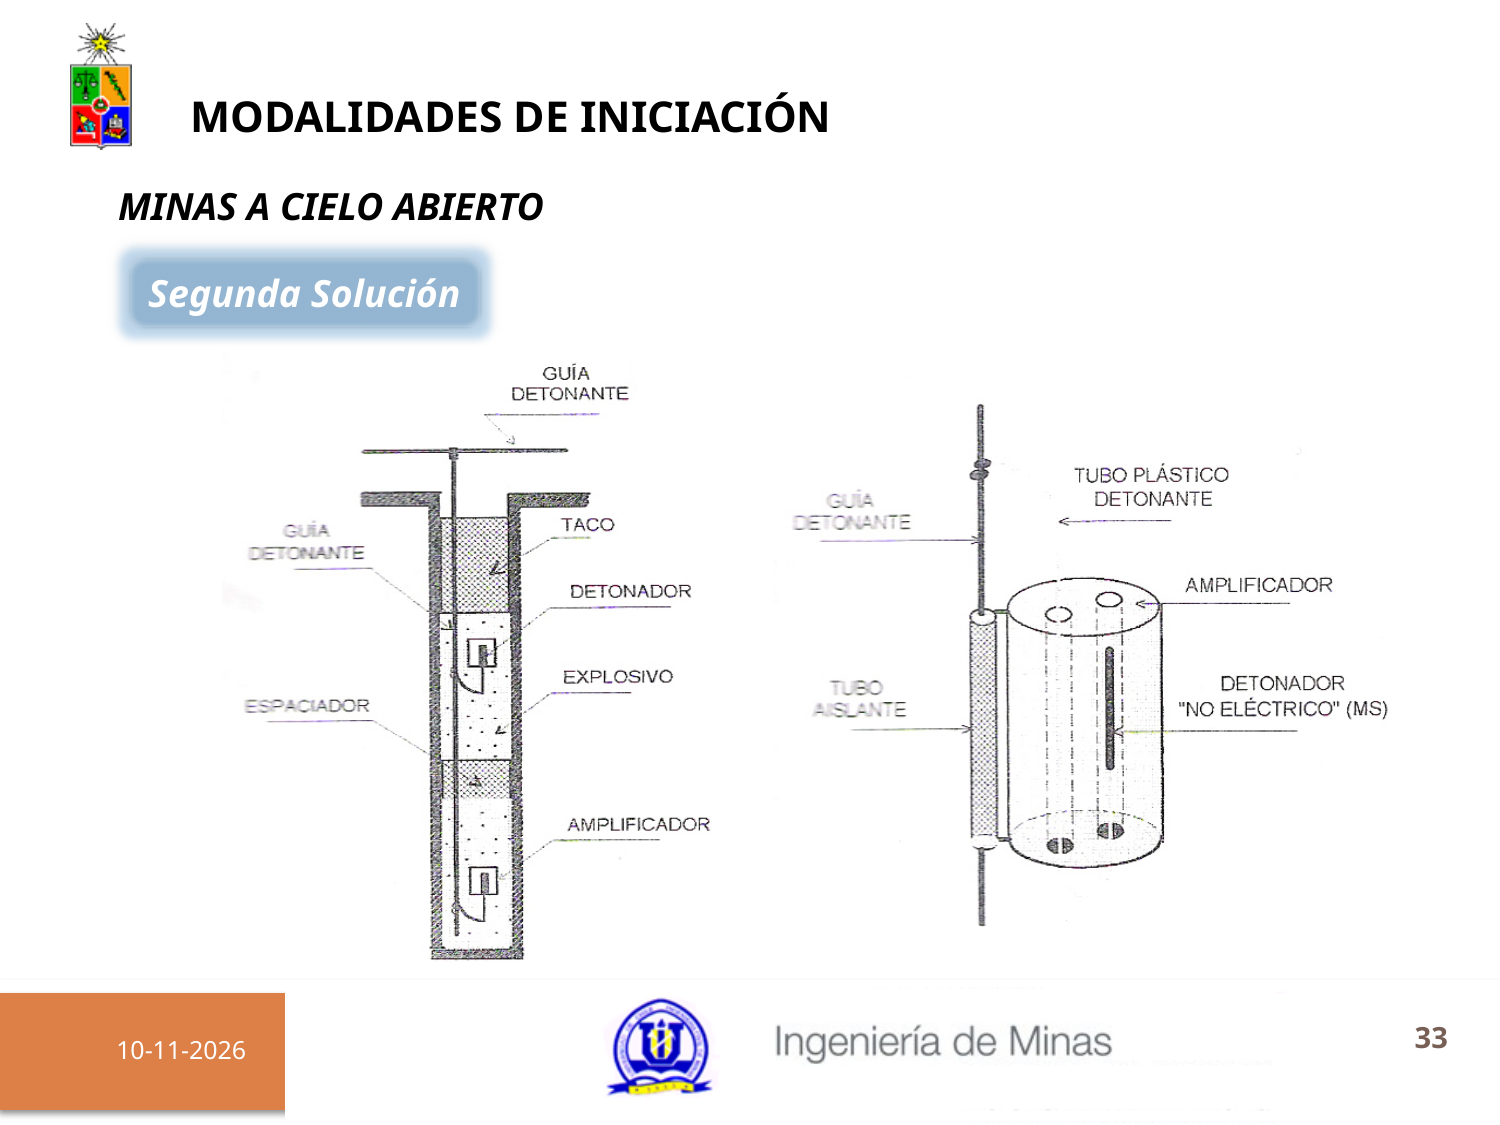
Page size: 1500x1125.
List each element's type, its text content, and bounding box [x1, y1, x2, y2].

text_box Modalidades de iniciación [175, 81, 1266, 148]
picture [773, 374, 1395, 942]
text_box Minas a cielo abierto [103, 175, 560, 236]
picture [285, 980, 1500, 1125]
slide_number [12, 995, 279, 1108]
picture [222, 351, 727, 968]
picture [69, 23, 132, 151]
text_box Segunda Solución [136, 265, 475, 322]
